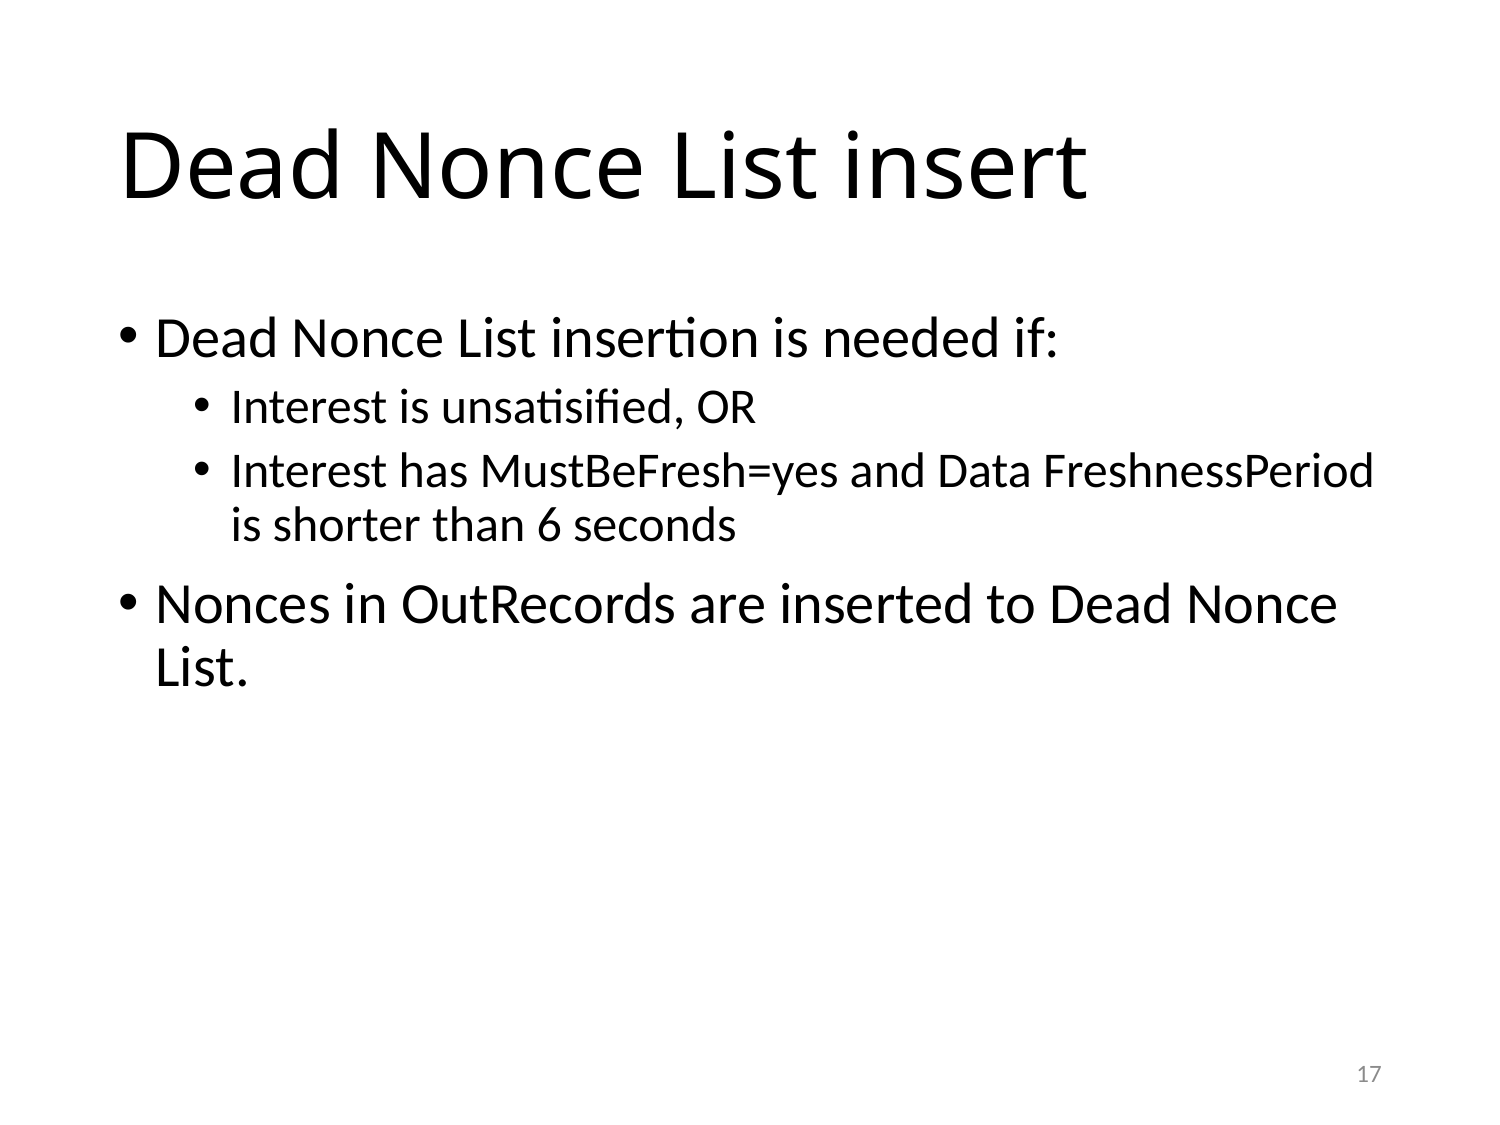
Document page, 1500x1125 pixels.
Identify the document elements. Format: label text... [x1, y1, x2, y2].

list Dead Nonce List insertion is needed if: Interest is unsatisified, OR Interest has MustBeFresh=yes and Data FreshnessPeriod is shorter than 6 seconds Nonces in OutRecords are inserted to Dead Nonce List. [103, 299, 1397, 1014]
slide_number 17 [1059, 1042, 1397, 1103]
title Dead Nonce List insert [103, 59, 1397, 278]
